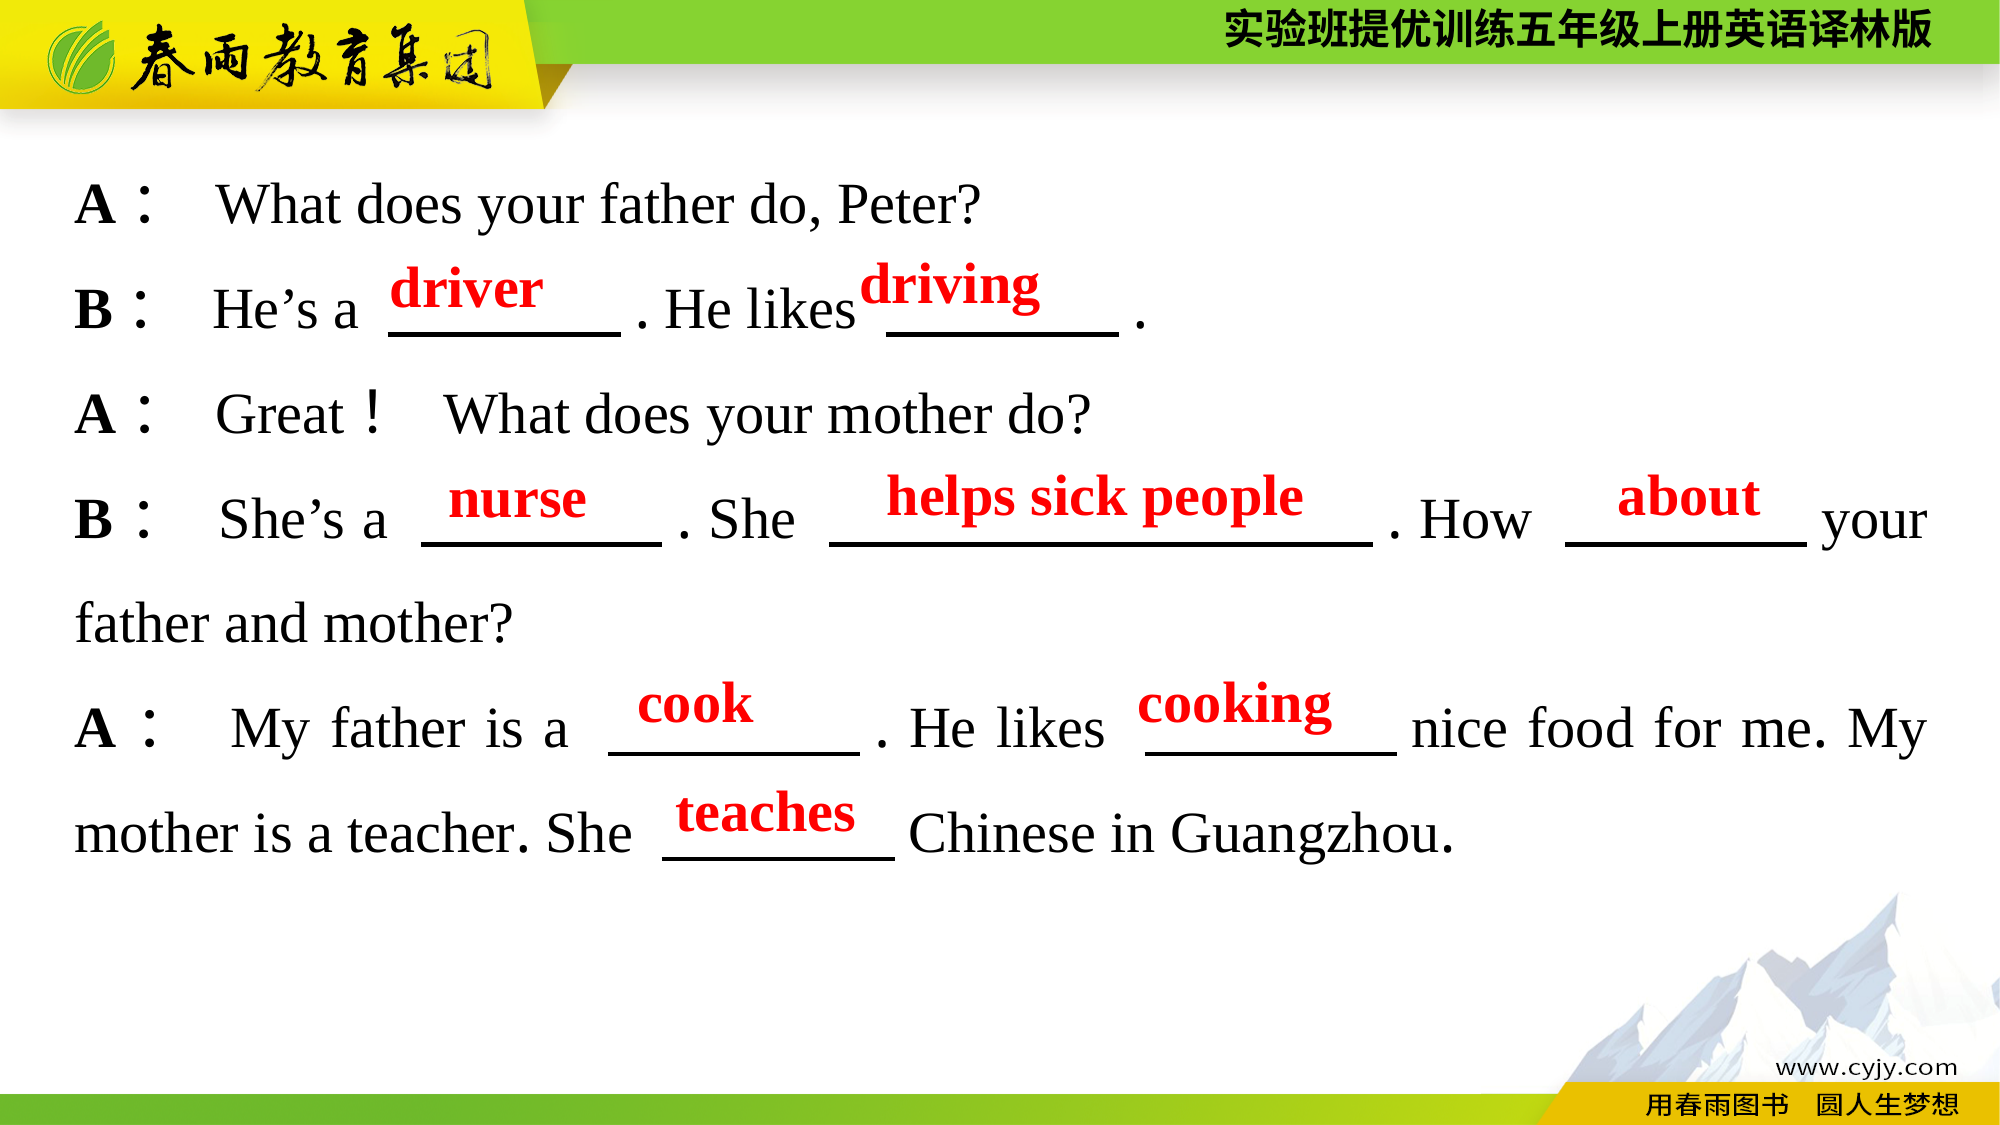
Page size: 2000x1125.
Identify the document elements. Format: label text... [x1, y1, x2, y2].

text_box helps sick people [872, 450, 1320, 535]
text_box teaches [660, 765, 872, 851]
list A： What does your father do, Peter? B： He’s a . He likes . A： Great！ What does your mother do? B： She’s a . She . How your father and mother? A： My father is a . He likes nice food for me. My mother is a teacher. She Chinese in Guangzhou. [59, 122, 1944, 880]
text_box driver [374, 242, 560, 327]
picture [0, 0, 2000, 1125]
text_box about [1603, 450, 1776, 535]
text_box nurse [433, 451, 603, 537]
text_box cooking [1123, 656, 1348, 742]
text_box driving [844, 237, 1056, 323]
text_box cook [622, 656, 770, 742]
